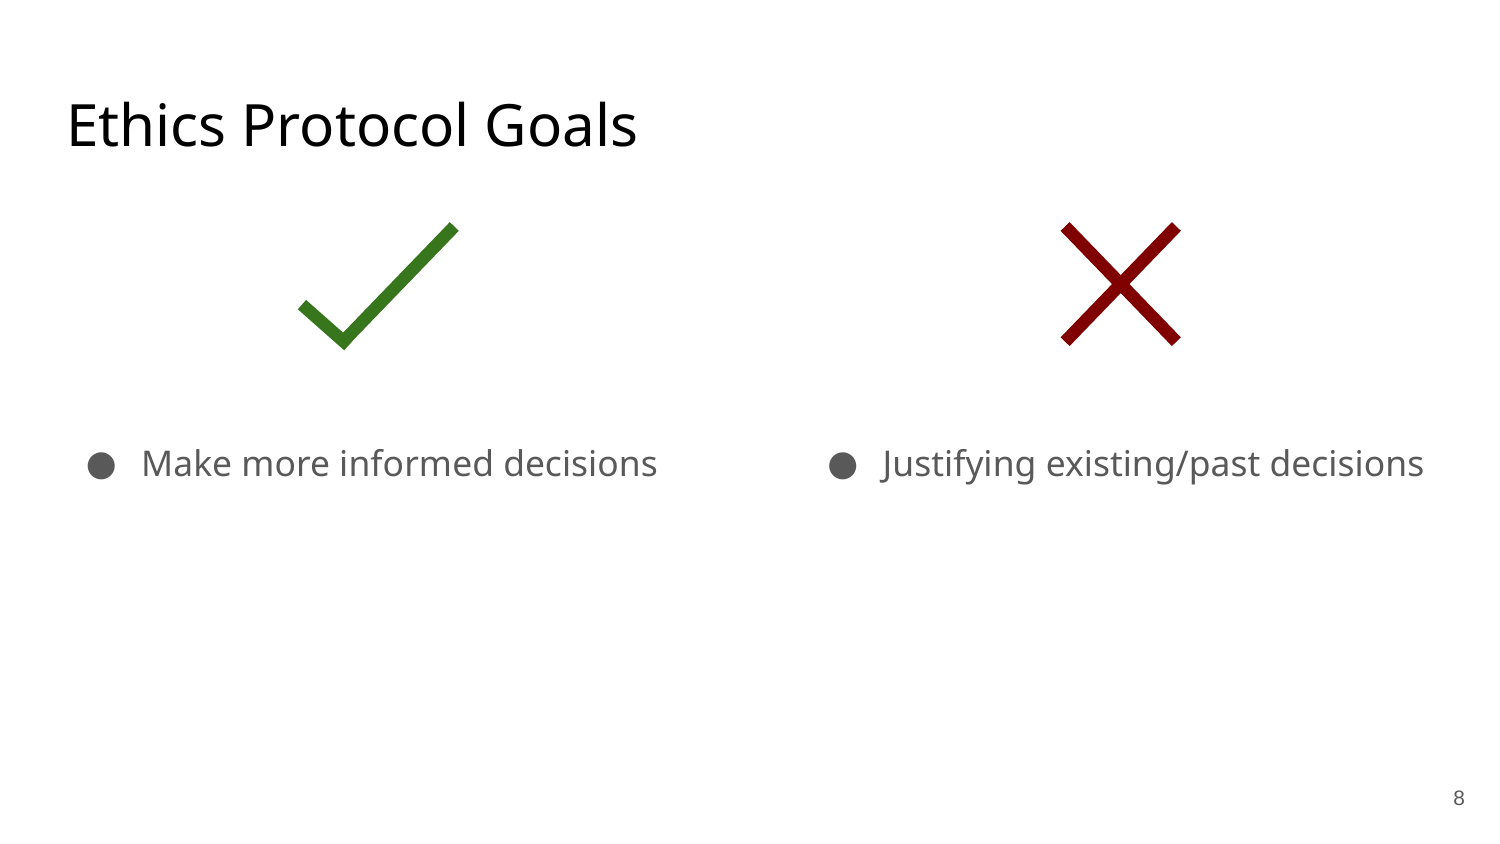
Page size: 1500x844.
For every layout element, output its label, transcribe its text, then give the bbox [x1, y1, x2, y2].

list Make more informed decisions [51, 189, 708, 750]
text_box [342, 226, 455, 342]
title Ethics Protocol Goals [51, 72, 1449, 167]
list Justifying existing/past decisions [792, 189, 1449, 750]
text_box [301, 304, 338, 346]
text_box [1064, 226, 1177, 342]
slide_number 8 [1389, 764, 1480, 830]
